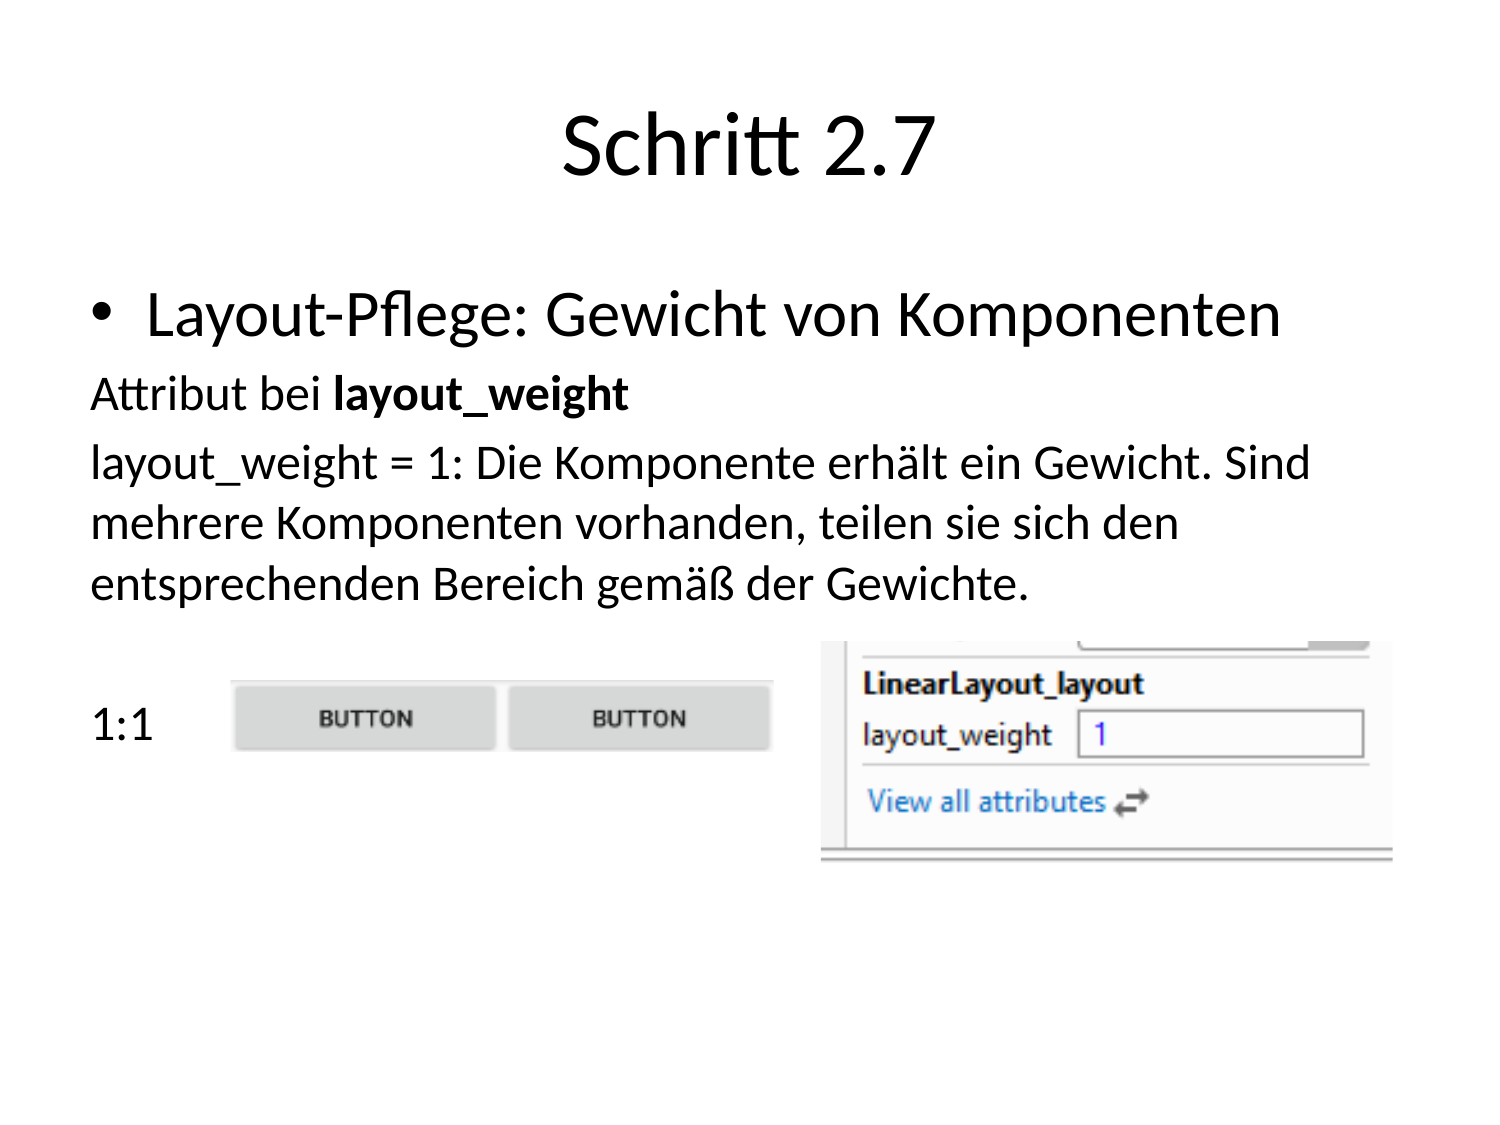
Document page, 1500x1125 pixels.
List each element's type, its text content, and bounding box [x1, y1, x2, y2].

list Layout-Pflege: Gewicht von Komponenten Attribut bei layout_weight layout_weight = 1: Die Komponente erhält ein Gewicht. Sind mehrere Komponenten vorhanden, teilen sie sich den entsprechenden Bereich gemäß der Gewichte. 1:1 [75, 262, 1425, 1005]
picture [820, 641, 1393, 863]
title Schritt 2.7 [75, 45, 1425, 233]
picture [229, 680, 774, 752]
